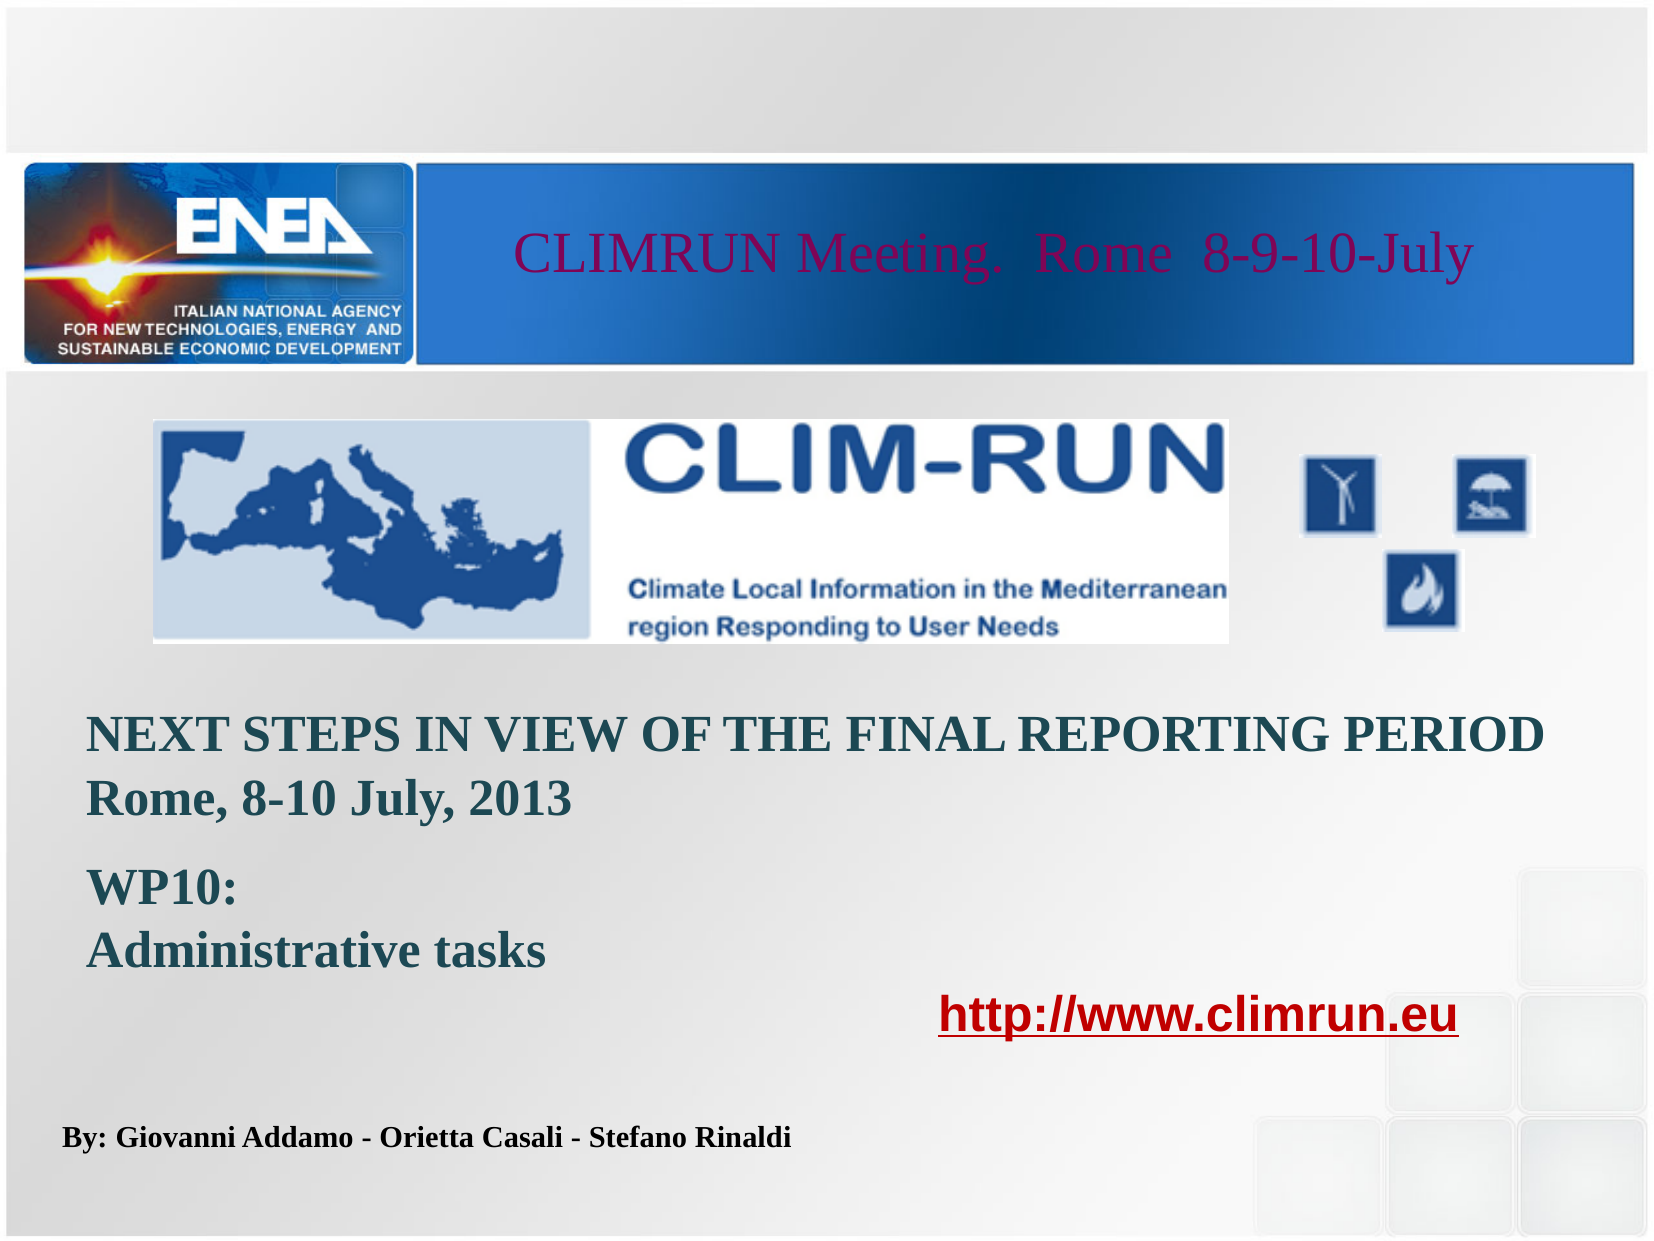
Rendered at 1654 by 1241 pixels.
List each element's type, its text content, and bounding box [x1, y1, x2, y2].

text_box By: Giovanni Addamo - Orietta Casali - Stefano Rinaldi [47, 1116, 1111, 1199]
picture [0, 0, 1654, 1241]
text_box NEXT STEPS IN VIEW OF THE FINAL REPORTING PERIOD Rome, 8-10 July, 2013 WP10: Administrative tasks [70, 690, 1583, 1081]
text_box CLIMRUN Meeting. Rome 8-9-10-July [499, 206, 1506, 292]
text_box http://www.climrun.eu [923, 974, 1475, 1050]
